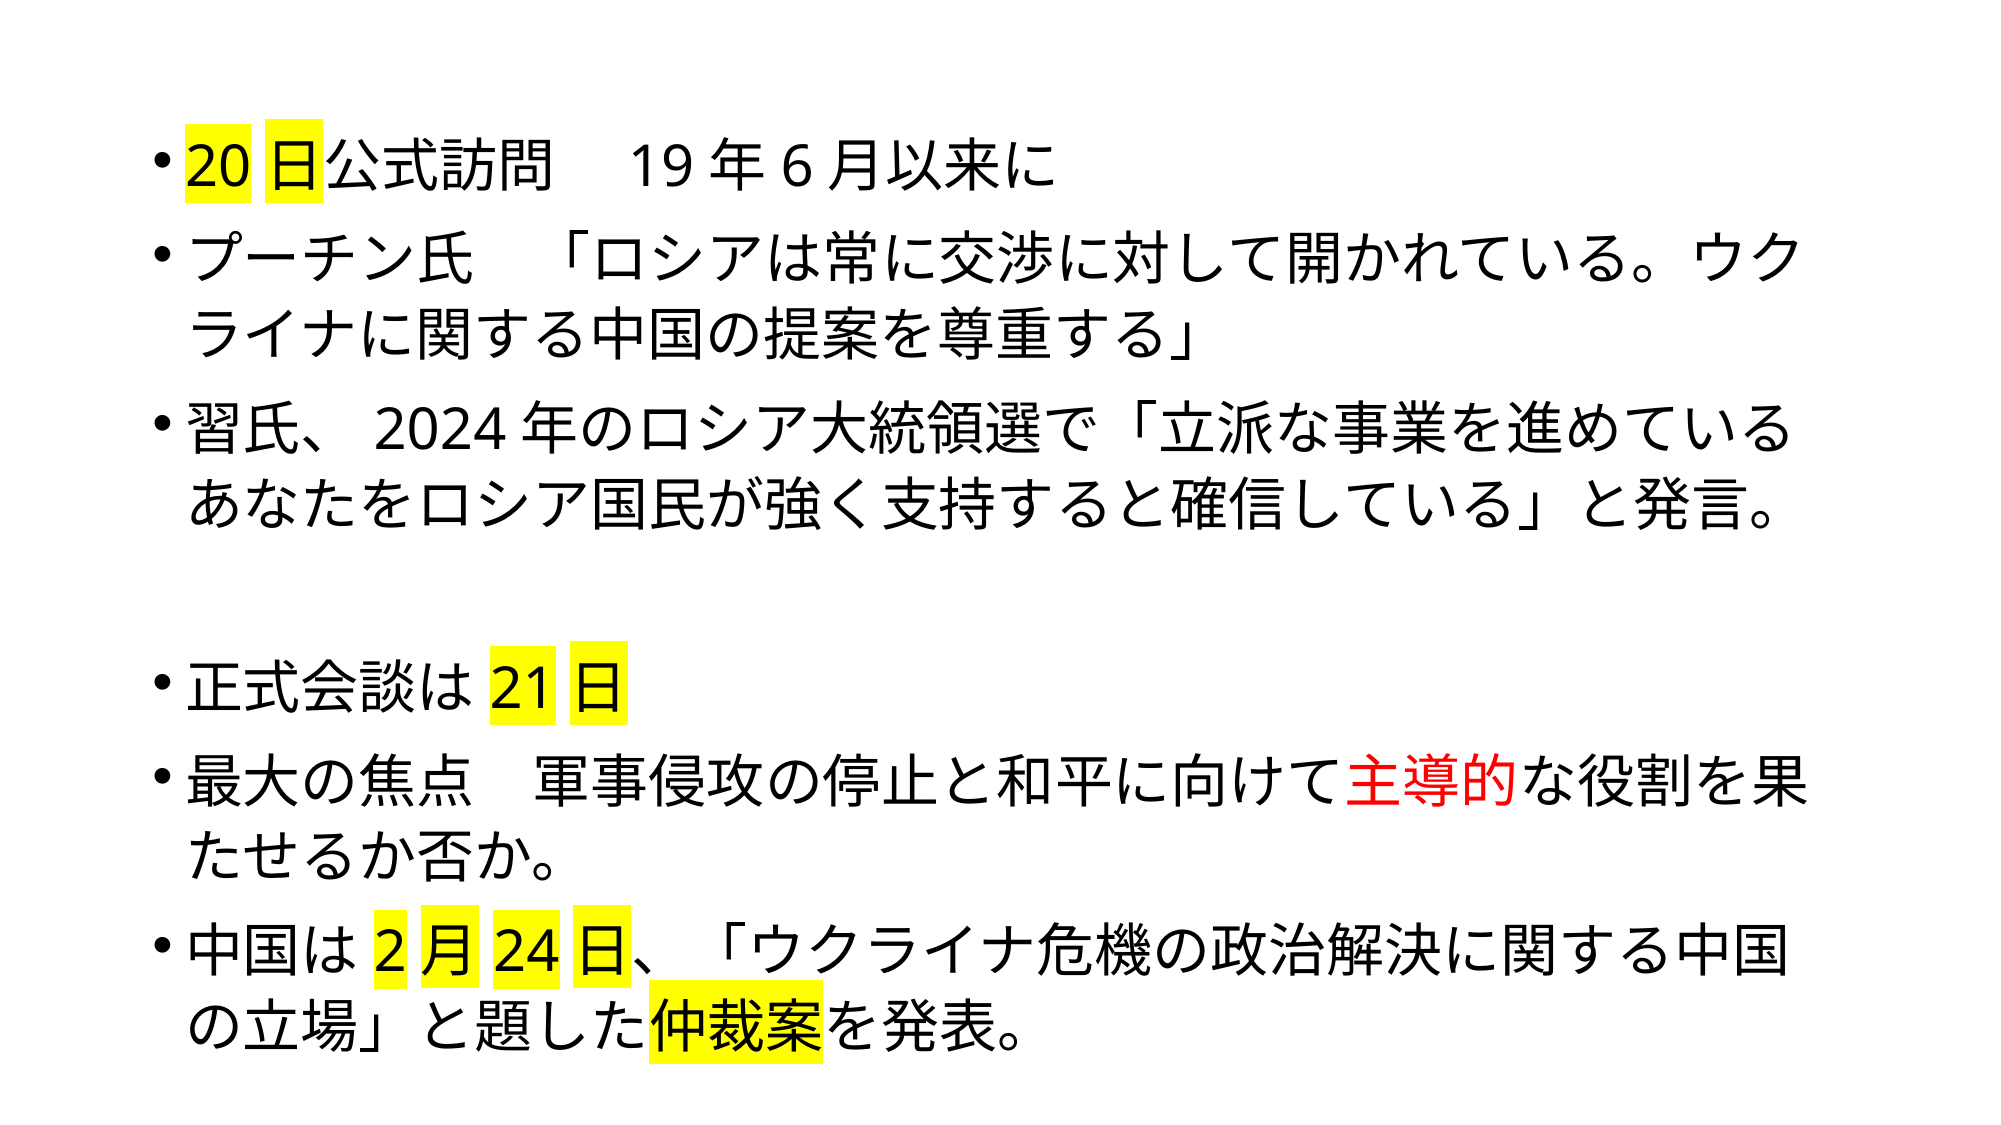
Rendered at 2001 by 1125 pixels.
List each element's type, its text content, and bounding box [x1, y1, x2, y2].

list 20日公式訪問 19年6月以来に プーチン氏 「ロシアは常に交渉に対して開かれている。ウクライナに関する中国の提案を尊重する」 習氏、2024年のロシア大統領選で「立派な事業を進めているあなたをロシア国民が強く支持すると確信している」と発言。 正式会談は21日 最大の焦点 軍事侵攻の停止と和平に向けて主導的な役割を果たせるか否か。 中国は2月24日、「ウクライナ危機の政治解決に関する中国の立場」と題した仲裁案を発表。 [137, 118, 1863, 1090]
